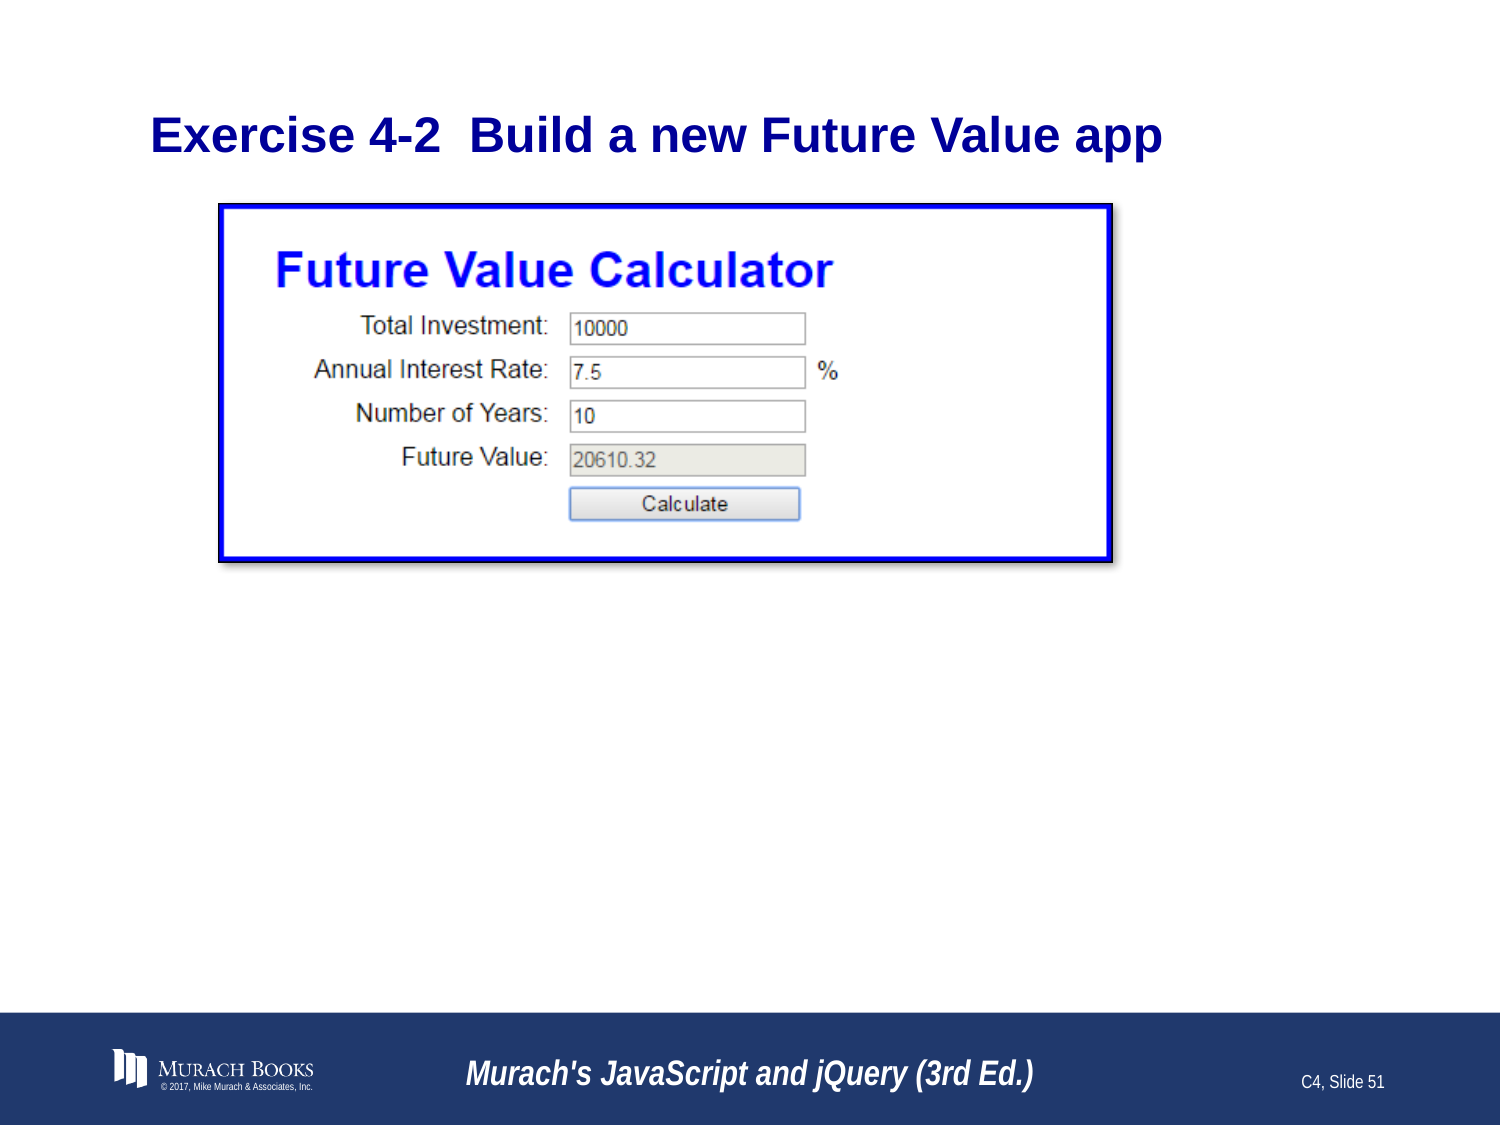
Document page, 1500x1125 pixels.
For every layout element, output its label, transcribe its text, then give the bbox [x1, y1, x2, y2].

title Exercise 4-2 Build a new Future Value app [150, 102, 1350, 164]
slide_number C4, Slide 51 [1087, 1025, 1400, 1100]
slide_number Murach's JavaScript and jQuery (3rd Ed.) [463, 1025, 1050, 1100]
footer © 2017, Mike Murach & Associates, Inc. [12, 1025, 463, 1100]
picture [218, 202, 1113, 563]
